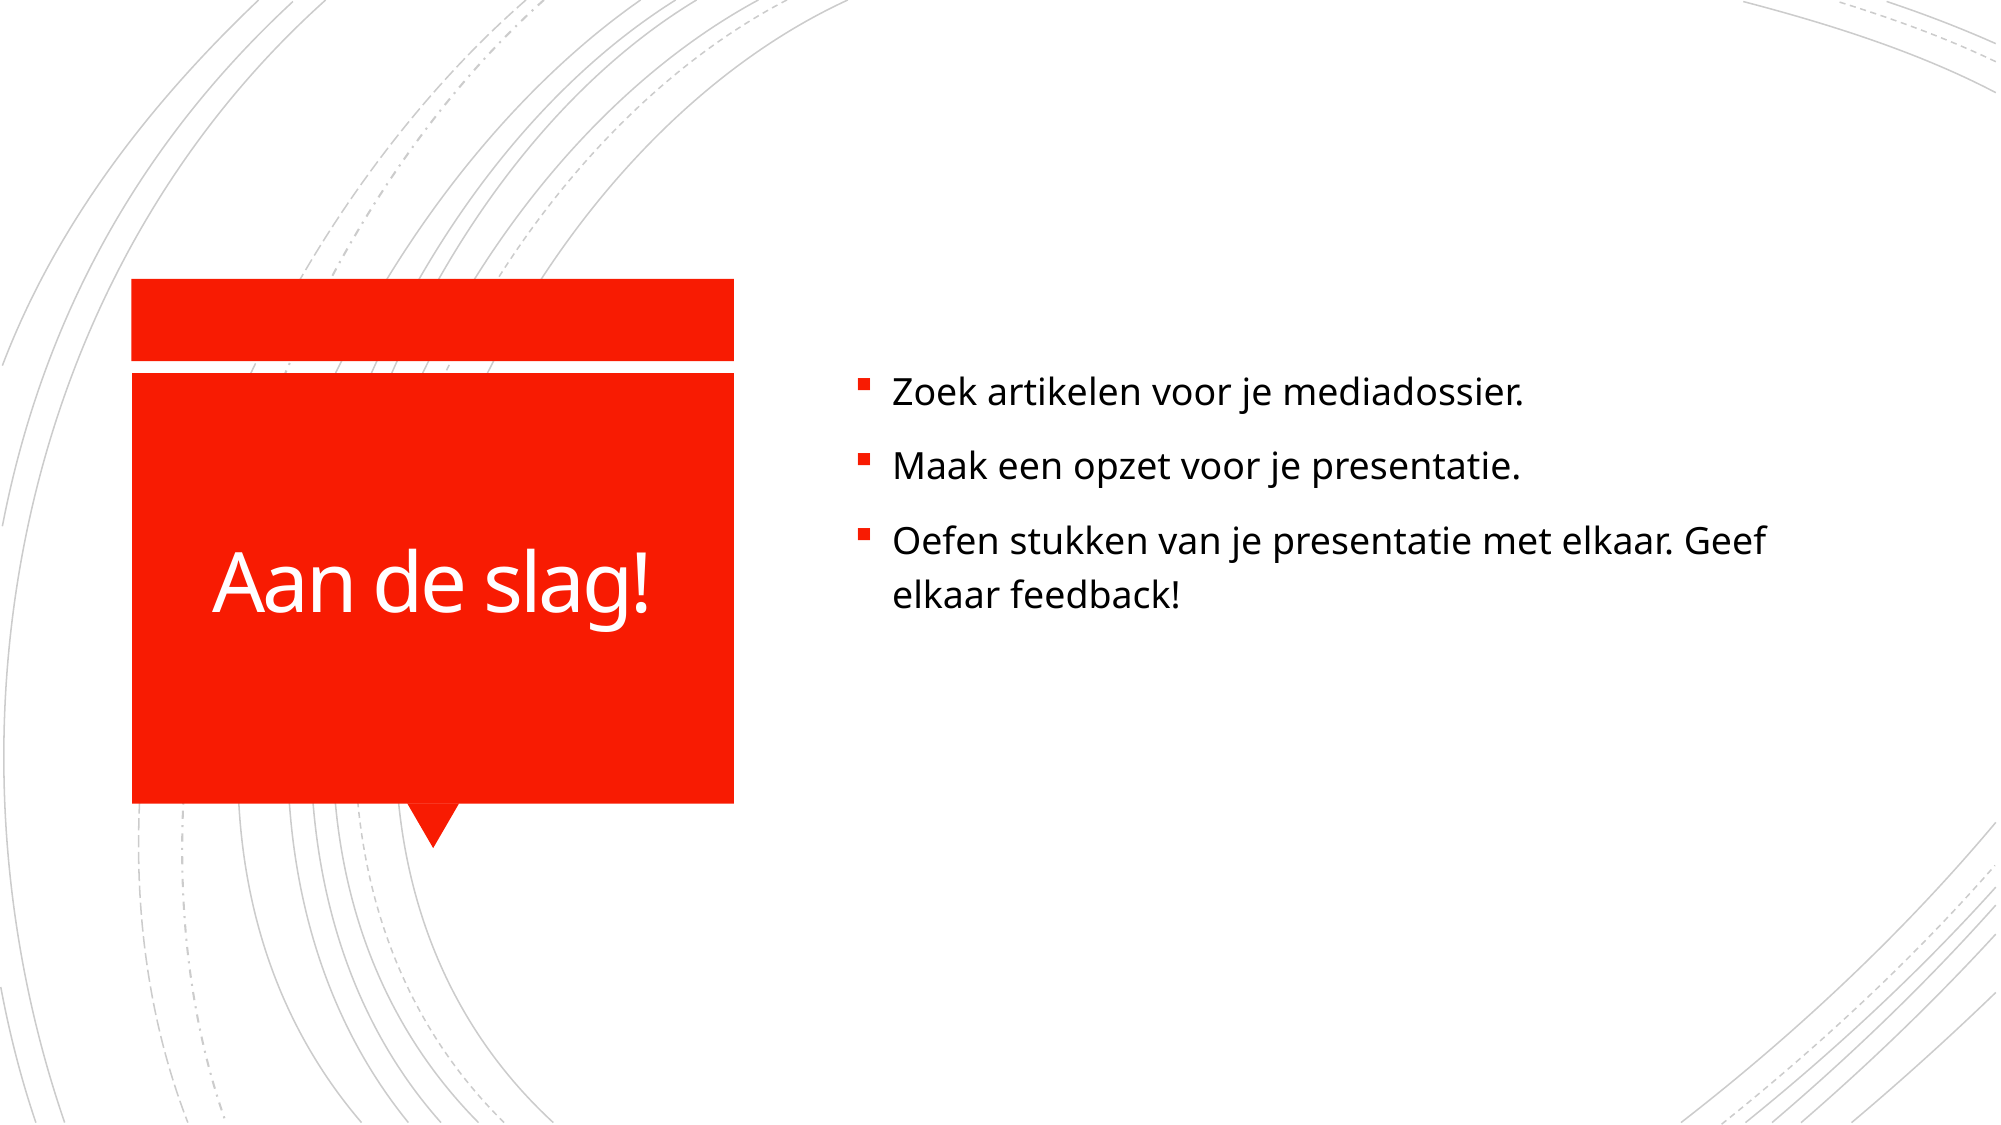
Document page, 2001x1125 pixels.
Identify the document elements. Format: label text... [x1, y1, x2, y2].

title Aan de slag! [145, 385, 720, 789]
list Zoek artikelen voor je mediadossier. Maak een opzet voor je presentatie. Oefen stukken van je presentatie met elkaar. Geef elkaar feedback! [839, 131, 1871, 993]
